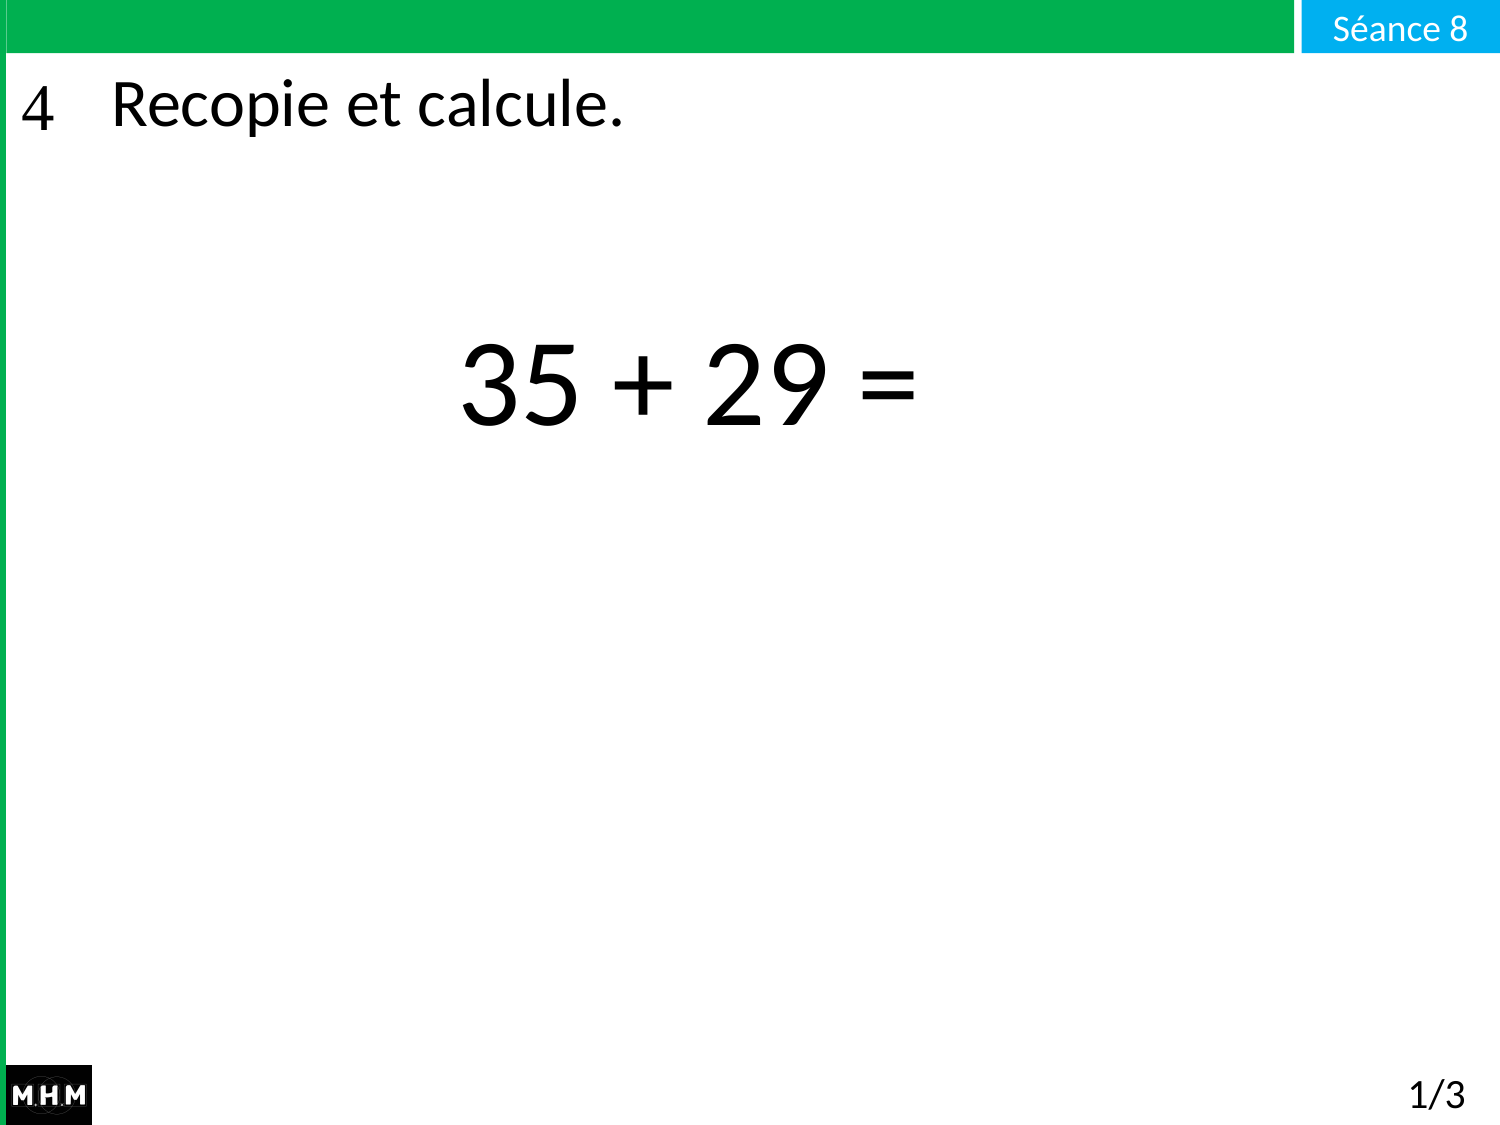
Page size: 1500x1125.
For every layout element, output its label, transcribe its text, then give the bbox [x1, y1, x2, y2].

title Recopie et calcule. [96, 60, 1391, 150]
picture [6, 1065, 92, 1125]
text_box 35 + 29 = [442, 292, 1243, 458]
list 1/3 [1373, 1064, 1500, 1125]
